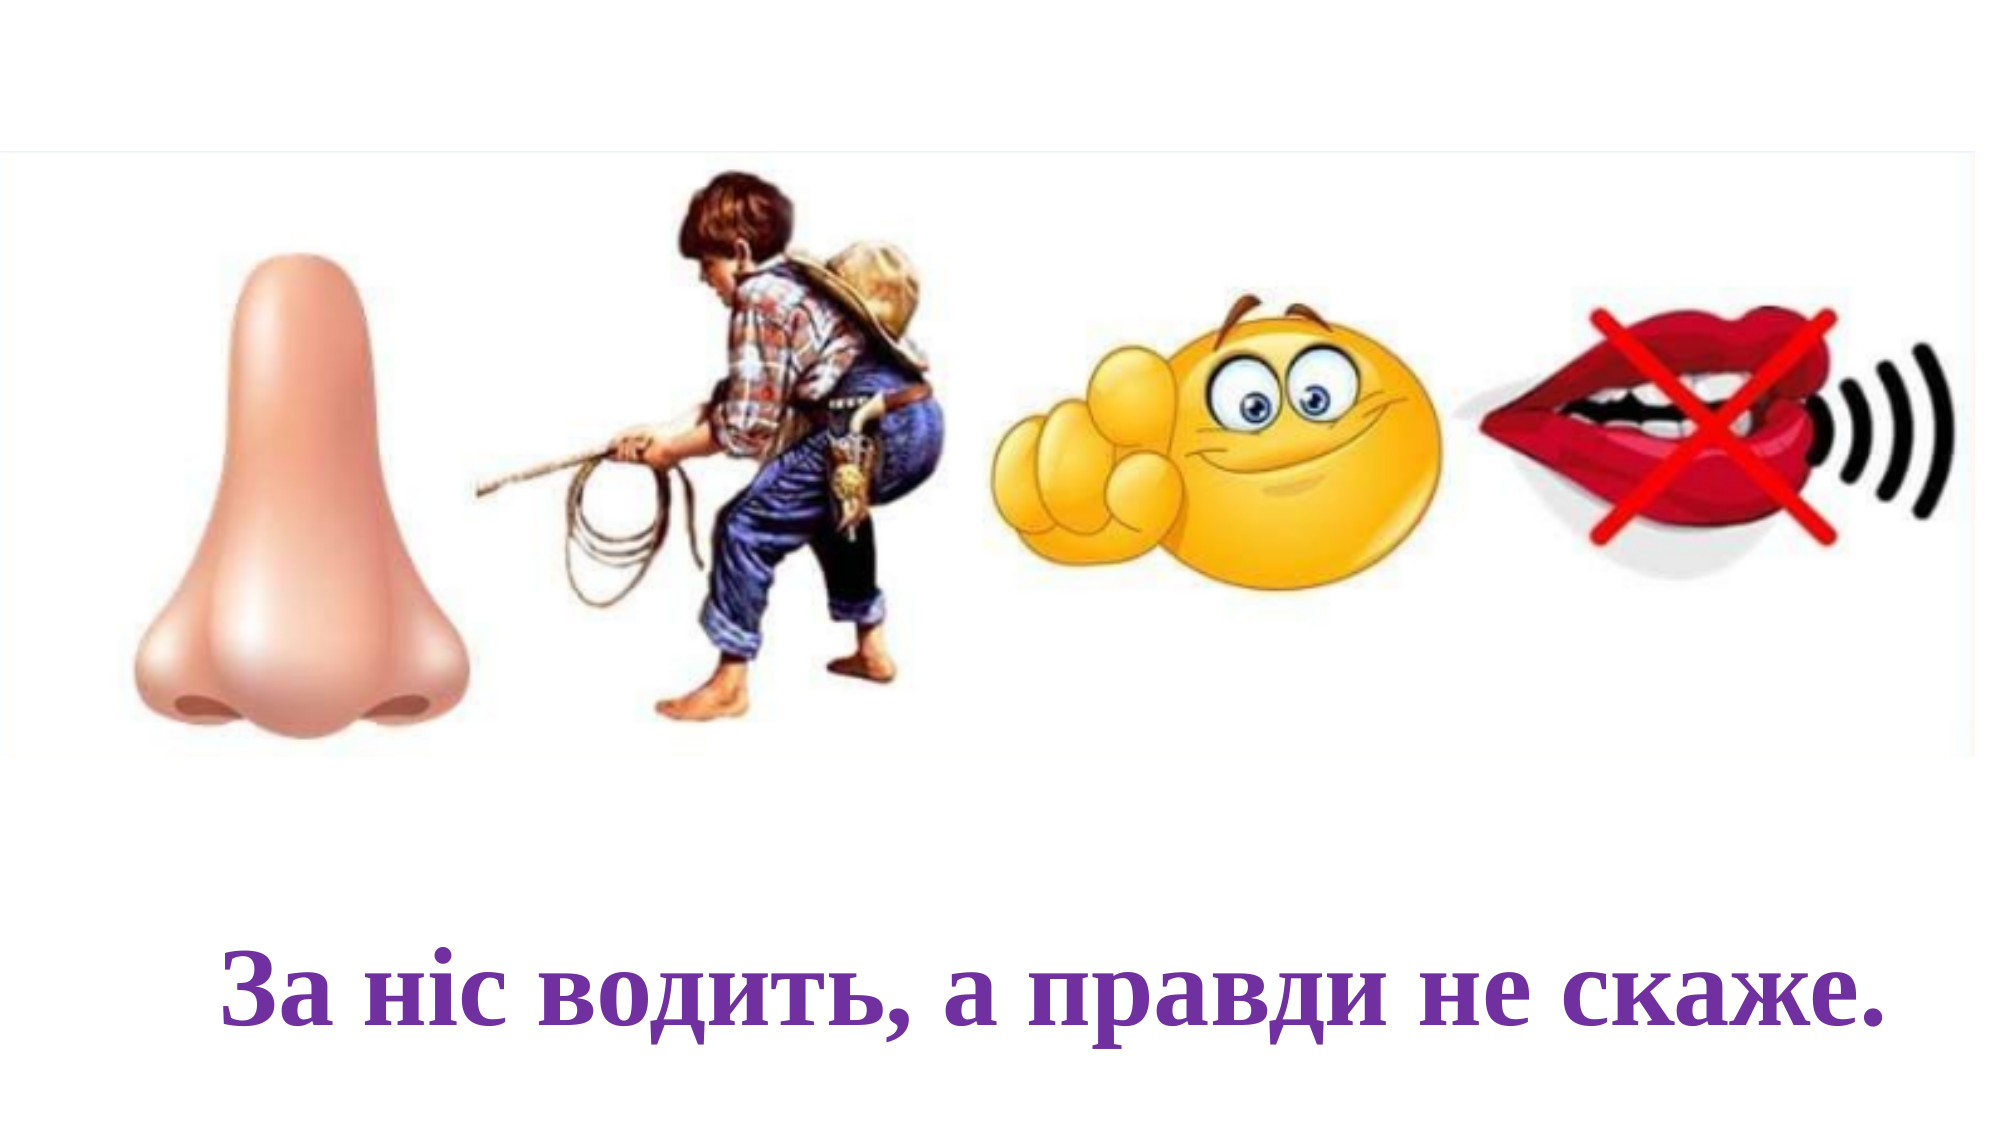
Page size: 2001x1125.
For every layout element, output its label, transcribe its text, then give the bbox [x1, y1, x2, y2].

picture [0, 151, 1975, 757]
text_box За ніс водить, а правди не скаже. [203, 905, 1945, 1056]
